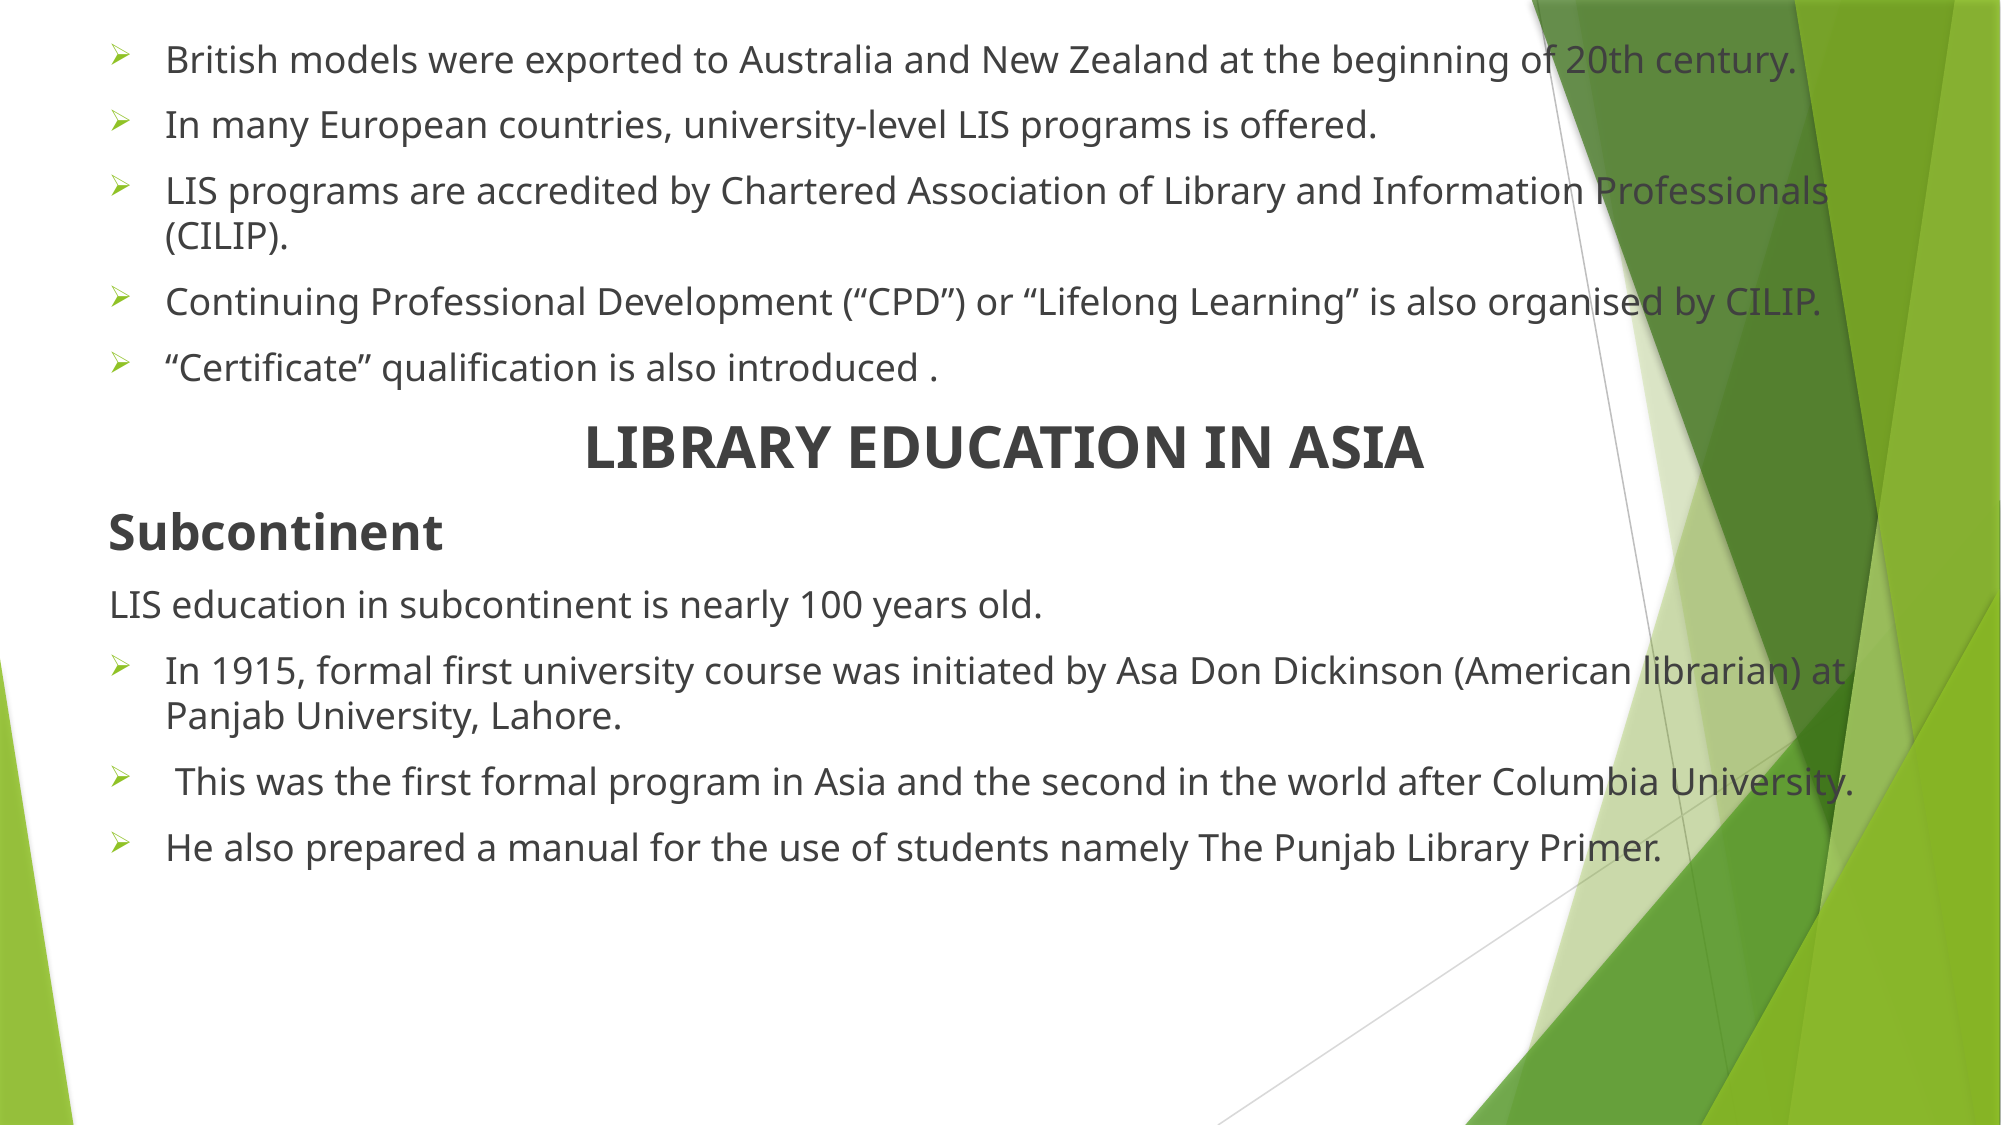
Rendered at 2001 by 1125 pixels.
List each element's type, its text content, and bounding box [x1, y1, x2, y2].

list British models were exported to Australia and New Zealand at the beginning of 20th century. In many European countries, university-level LIS programs is offered. LIS programs are accredited by Chartered Association of Library and Information Professionals (CILIP). Continuing Professional Development (“CPD”) or “Lifelong Learning” is also organised by CILIP. “Certificate” qualification is also introduced . LIBRARY EDUCATION IN ASIA Subcontinent LIS education in subcontinent is nearly 100 years old. In 1915, formal first university course was initiated by Asa Don Dickinson (American librarian) at Panjab University, Lahore. This was the first formal program in Asia and the second in the world after Columbia University. He also prepared a manual for the use of students namely The Punjab Library Primer. [93, 28, 1915, 1125]
